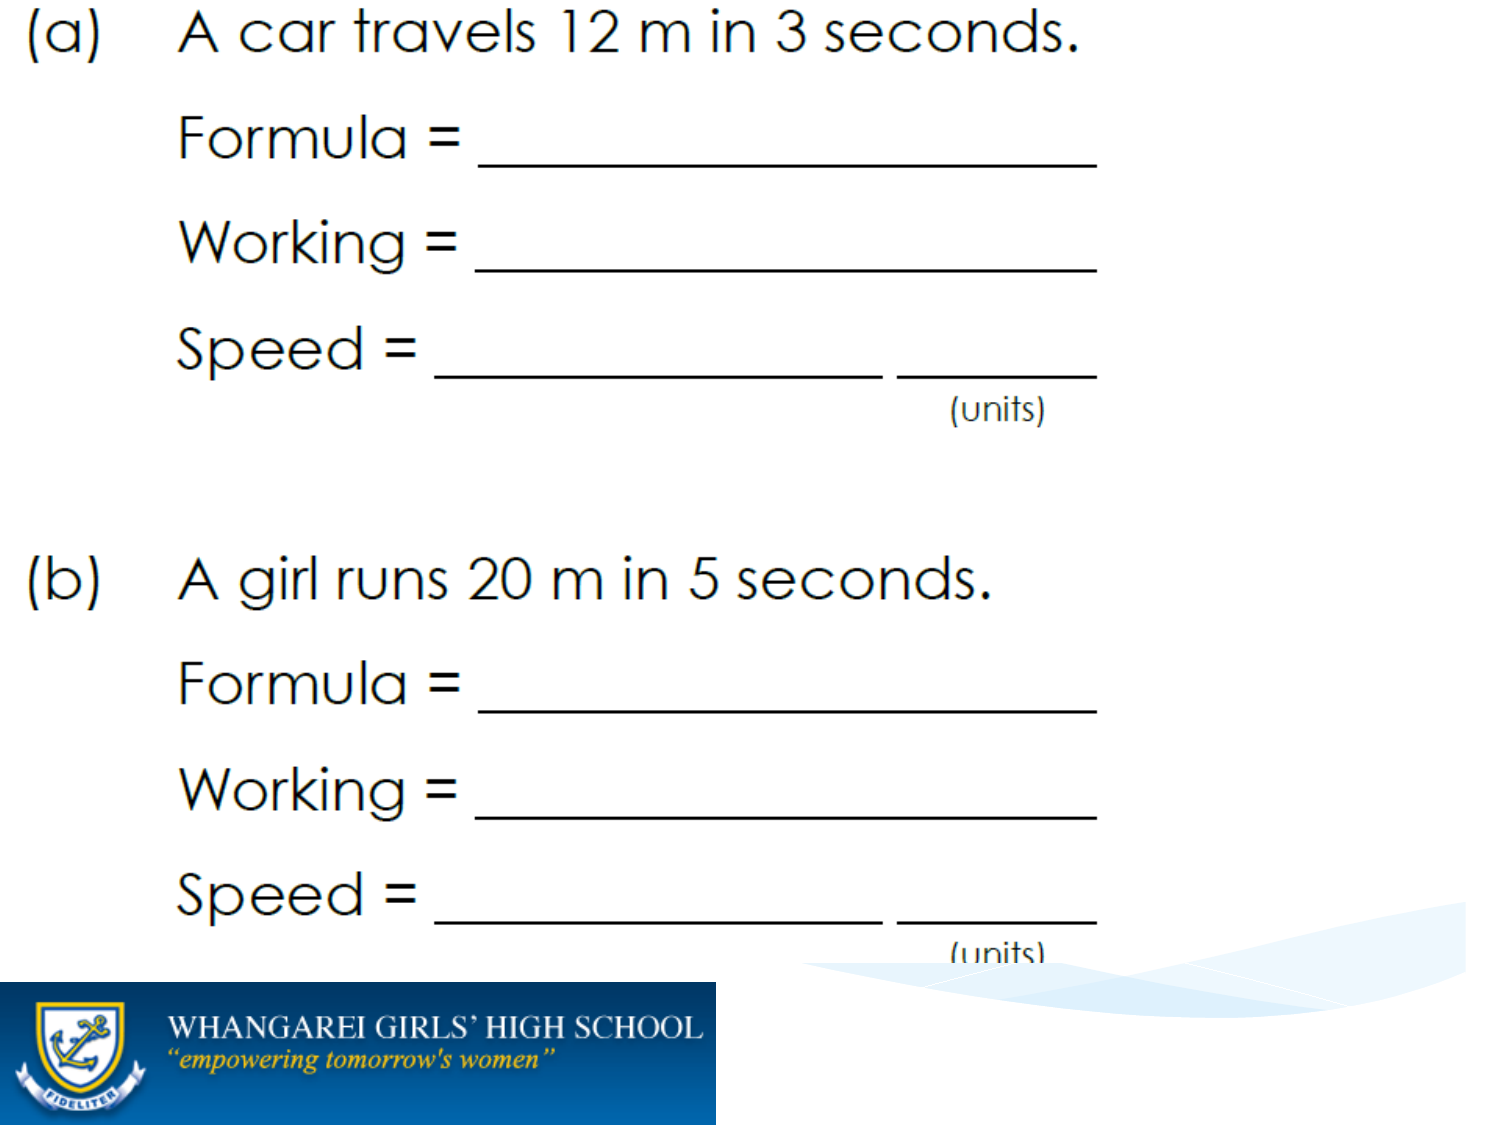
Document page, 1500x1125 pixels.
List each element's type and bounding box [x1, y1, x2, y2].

picture [0, 0, 1151, 963]
picture [0, 982, 716, 1125]
